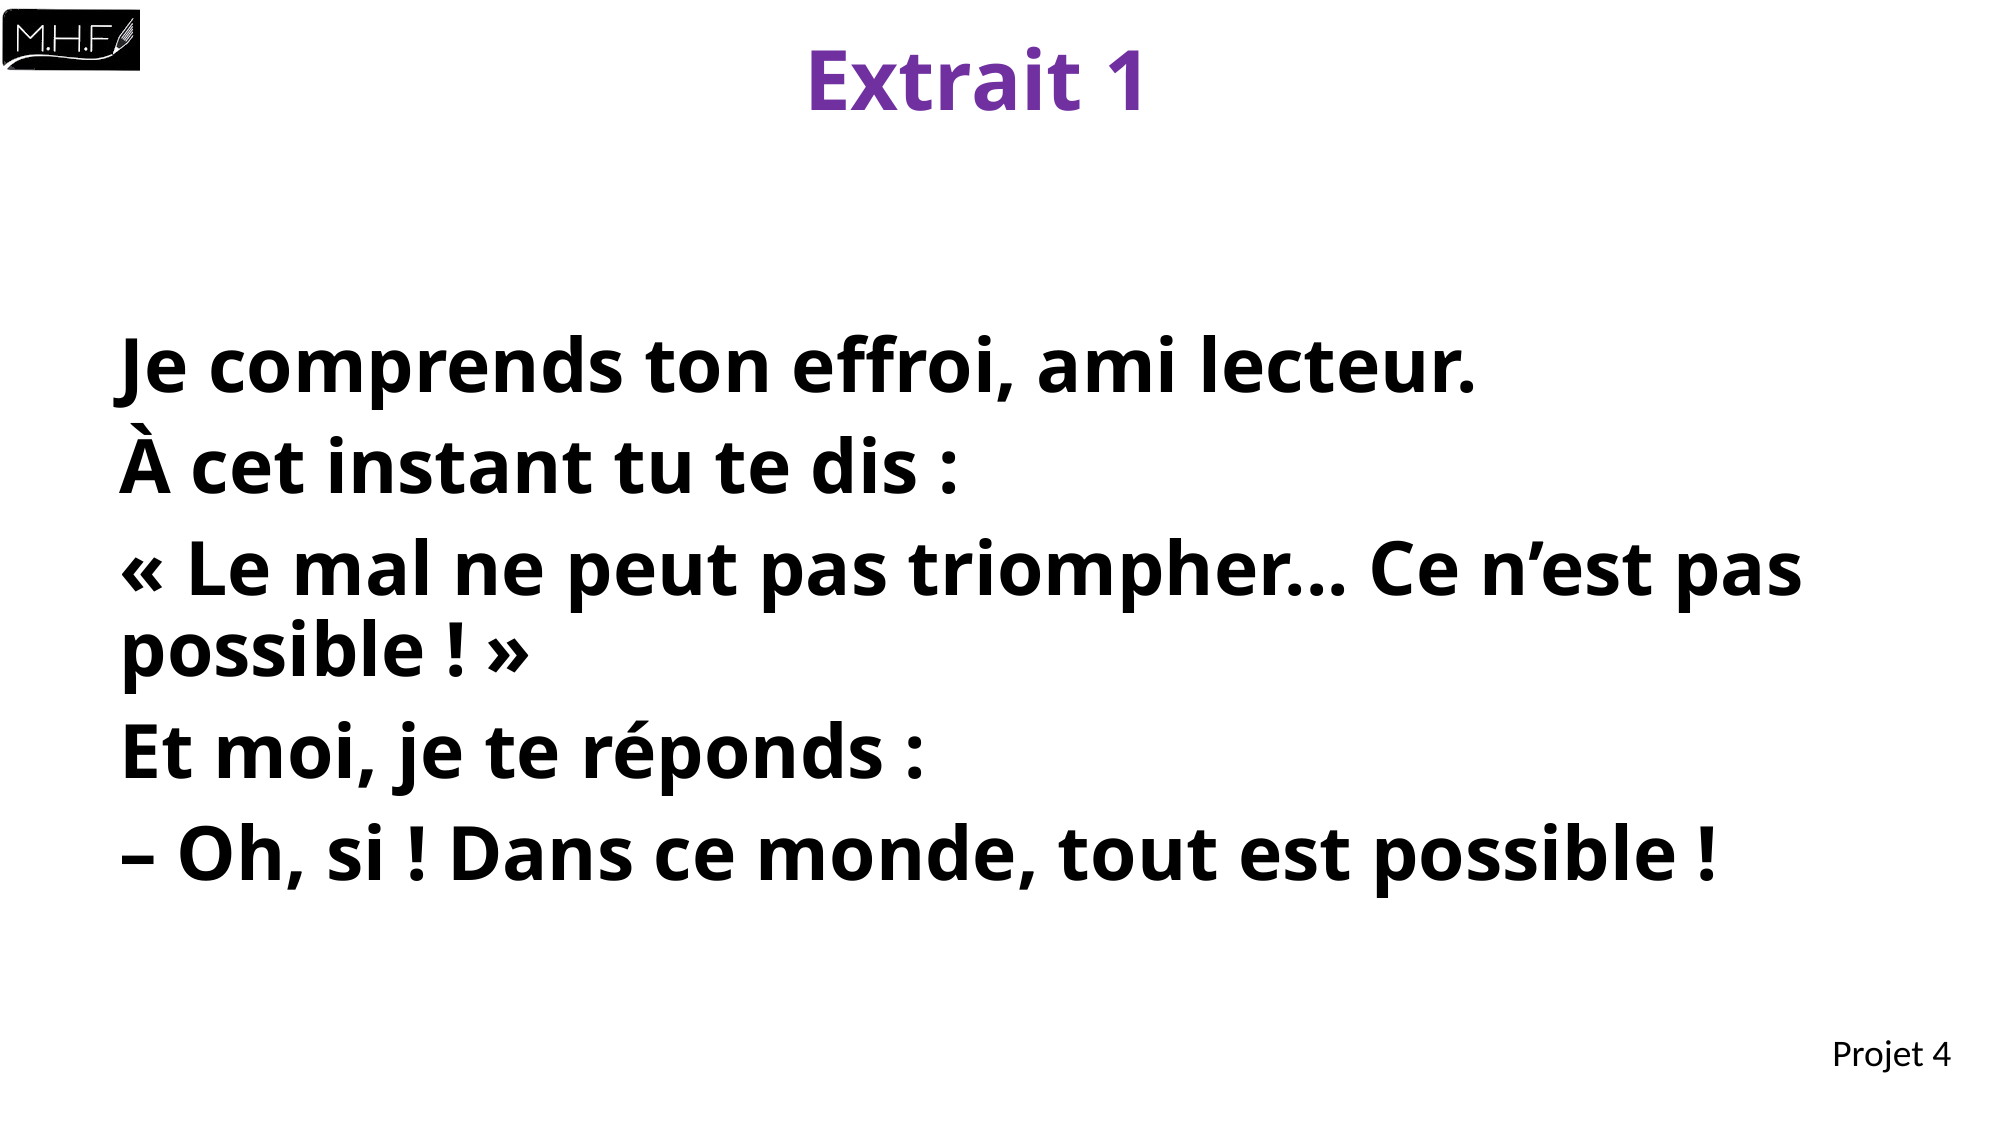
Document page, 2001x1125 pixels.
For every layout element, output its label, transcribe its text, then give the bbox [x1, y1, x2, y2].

text_box Projet 4 [1362, 1021, 1967, 1082]
title Extrait 1 [373, 42, 1583, 125]
picture [0, 7, 140, 74]
list Je comprends ton effroi, ami lecteur. À cet instant tu te dis : « Le mal ne peut pas triompher... Ce n’est pas possible ! » Et moi, je te réponds : – Oh, si ! Dans ce monde, tout est possible ! [104, 319, 1935, 1069]
